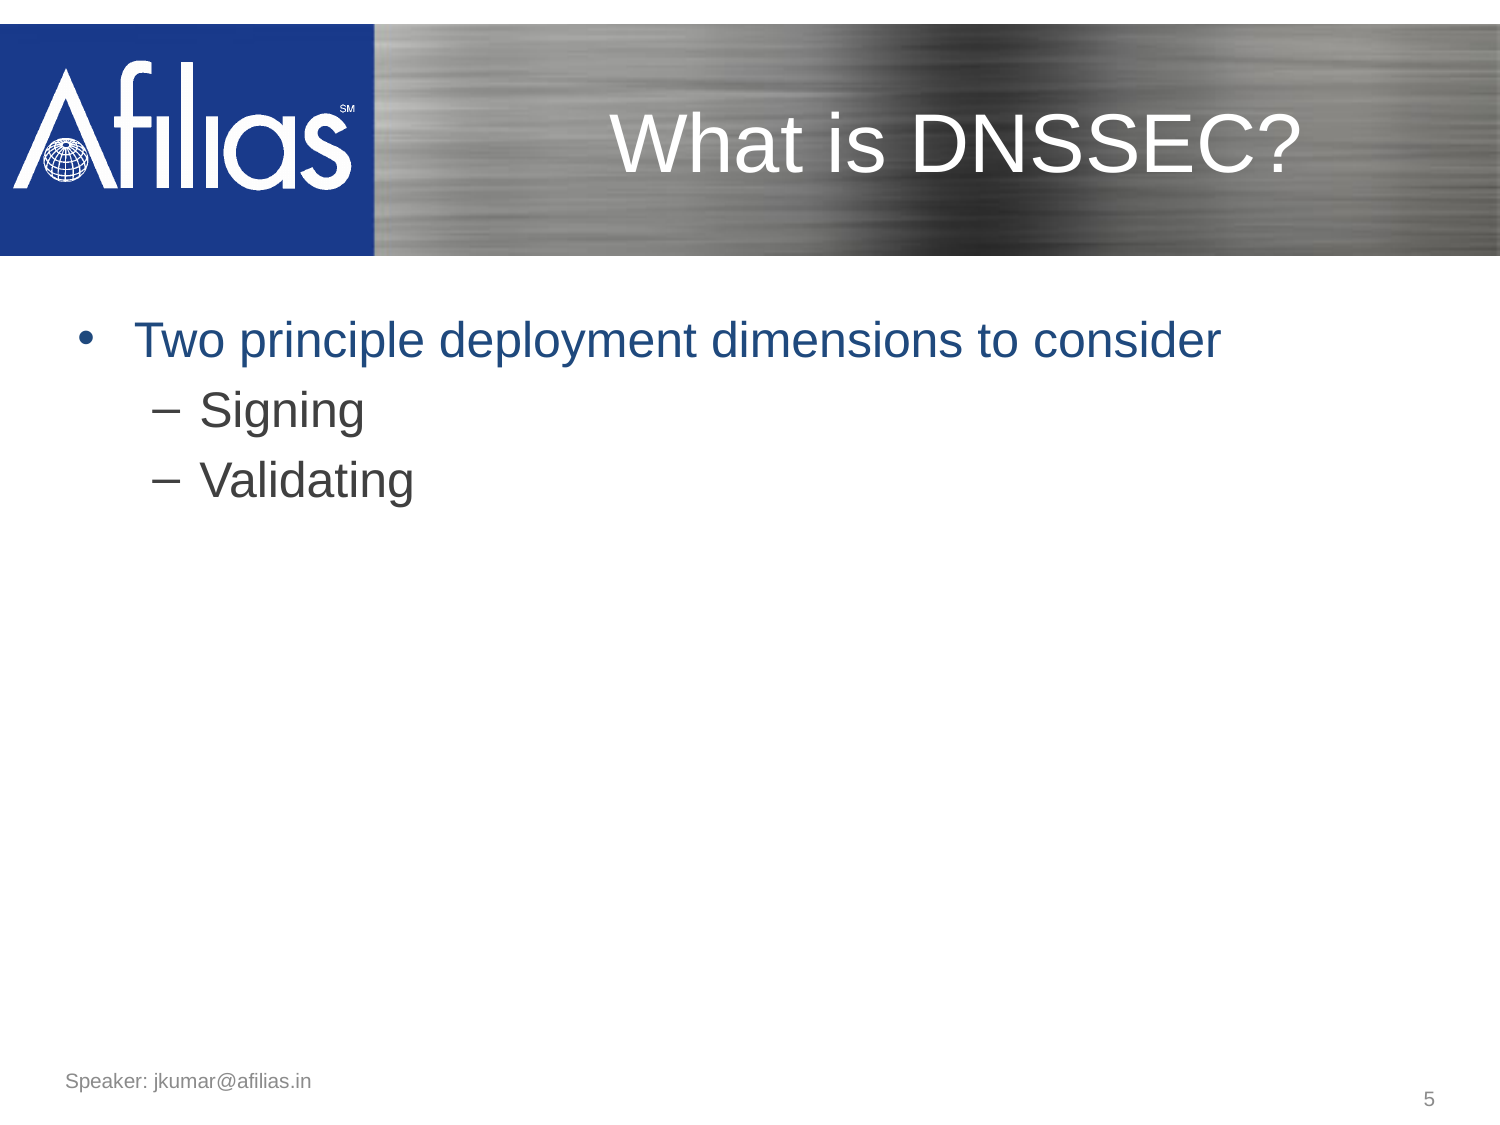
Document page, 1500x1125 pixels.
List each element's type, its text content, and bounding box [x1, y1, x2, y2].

picture [0, 24, 1500, 256]
title What is DNSSEC? [412, 45, 1500, 233]
list Two principle deployment dimensions to consider Signing Validating [62, 299, 1413, 1050]
